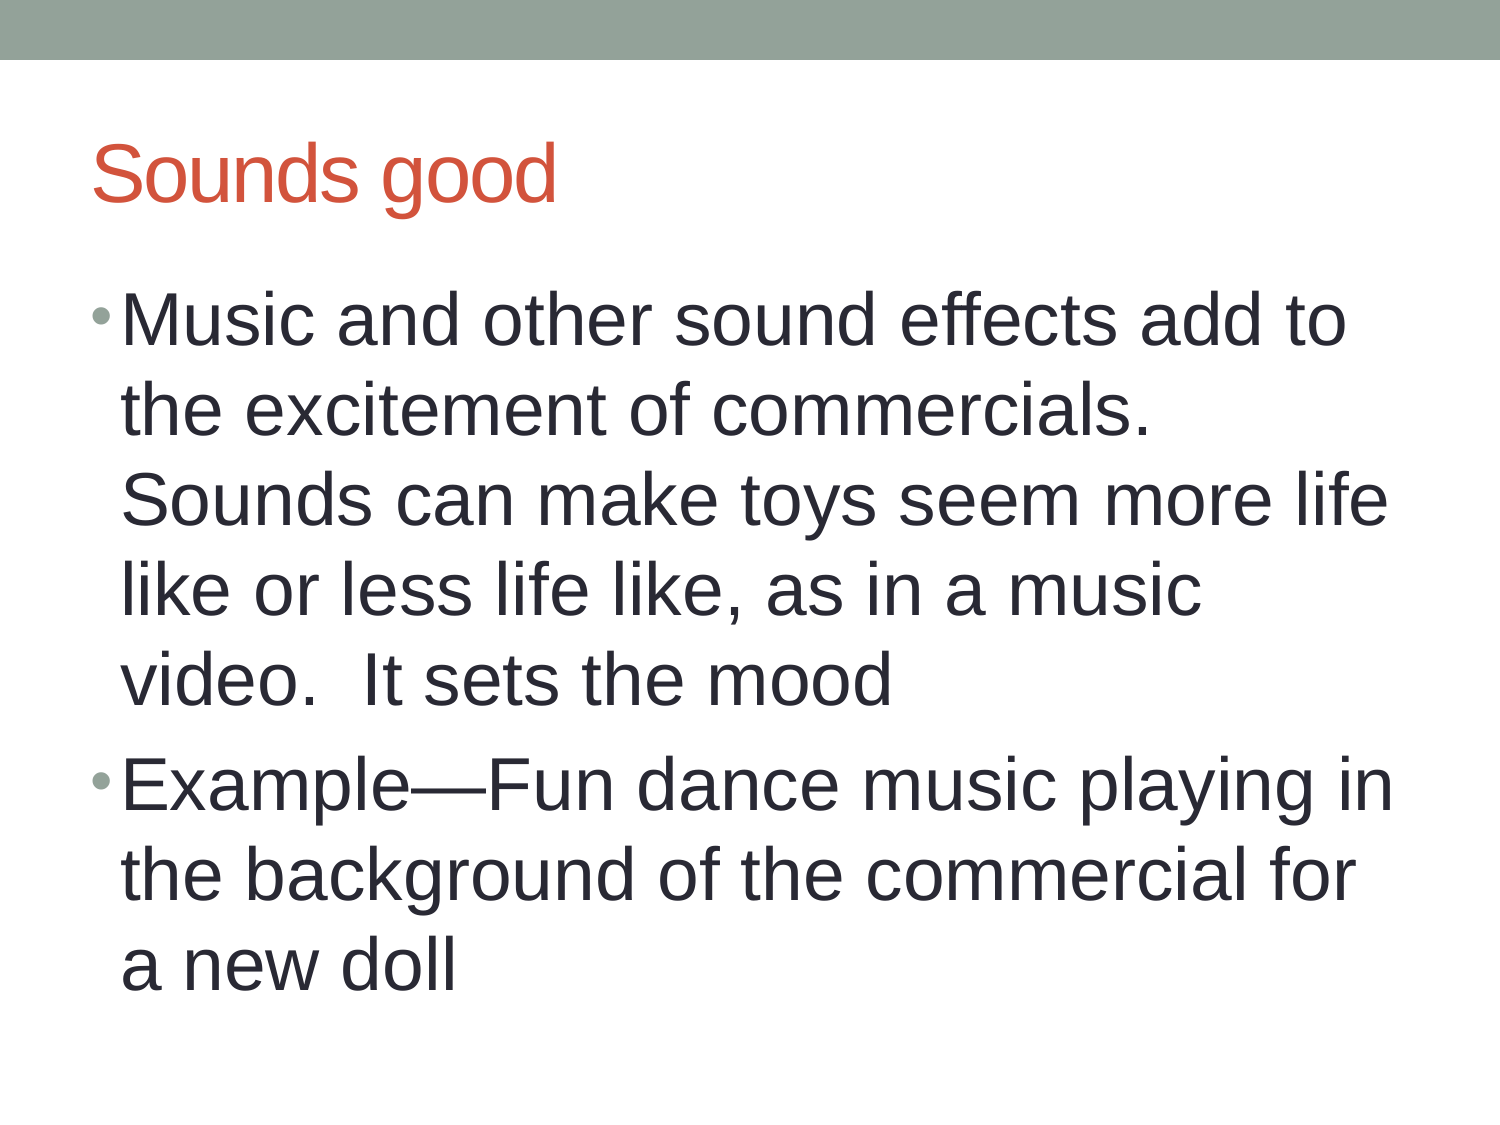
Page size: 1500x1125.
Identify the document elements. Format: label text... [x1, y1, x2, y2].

title Sounds good [75, 87, 1425, 250]
list Music and other sound effects add to the excitement of commercials. Sounds can make toys seem more life like or less life like, as in a music video. It sets the mood Example—Fun dance music playing in the background of the commercial for a new doll [75, 262, 1425, 1063]
